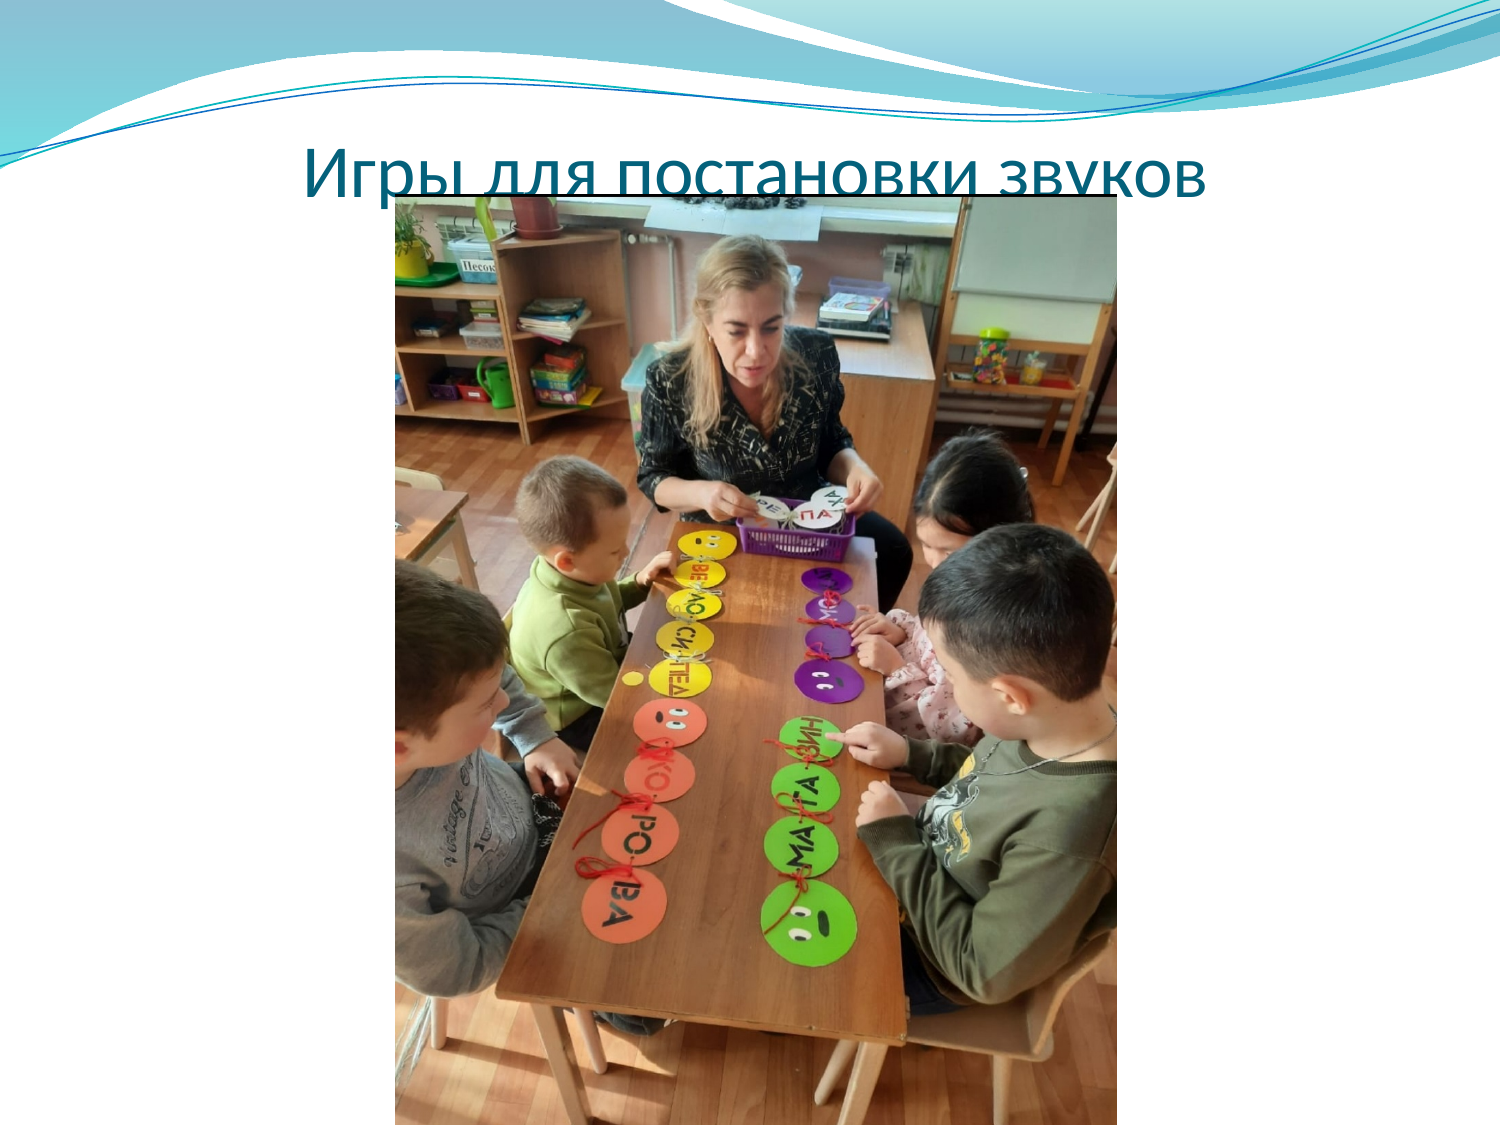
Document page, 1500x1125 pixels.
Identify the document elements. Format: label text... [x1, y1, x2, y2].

picture [395, 193, 1117, 1125]
title Игры для постановки звуков [75, 115, 1438, 303]
